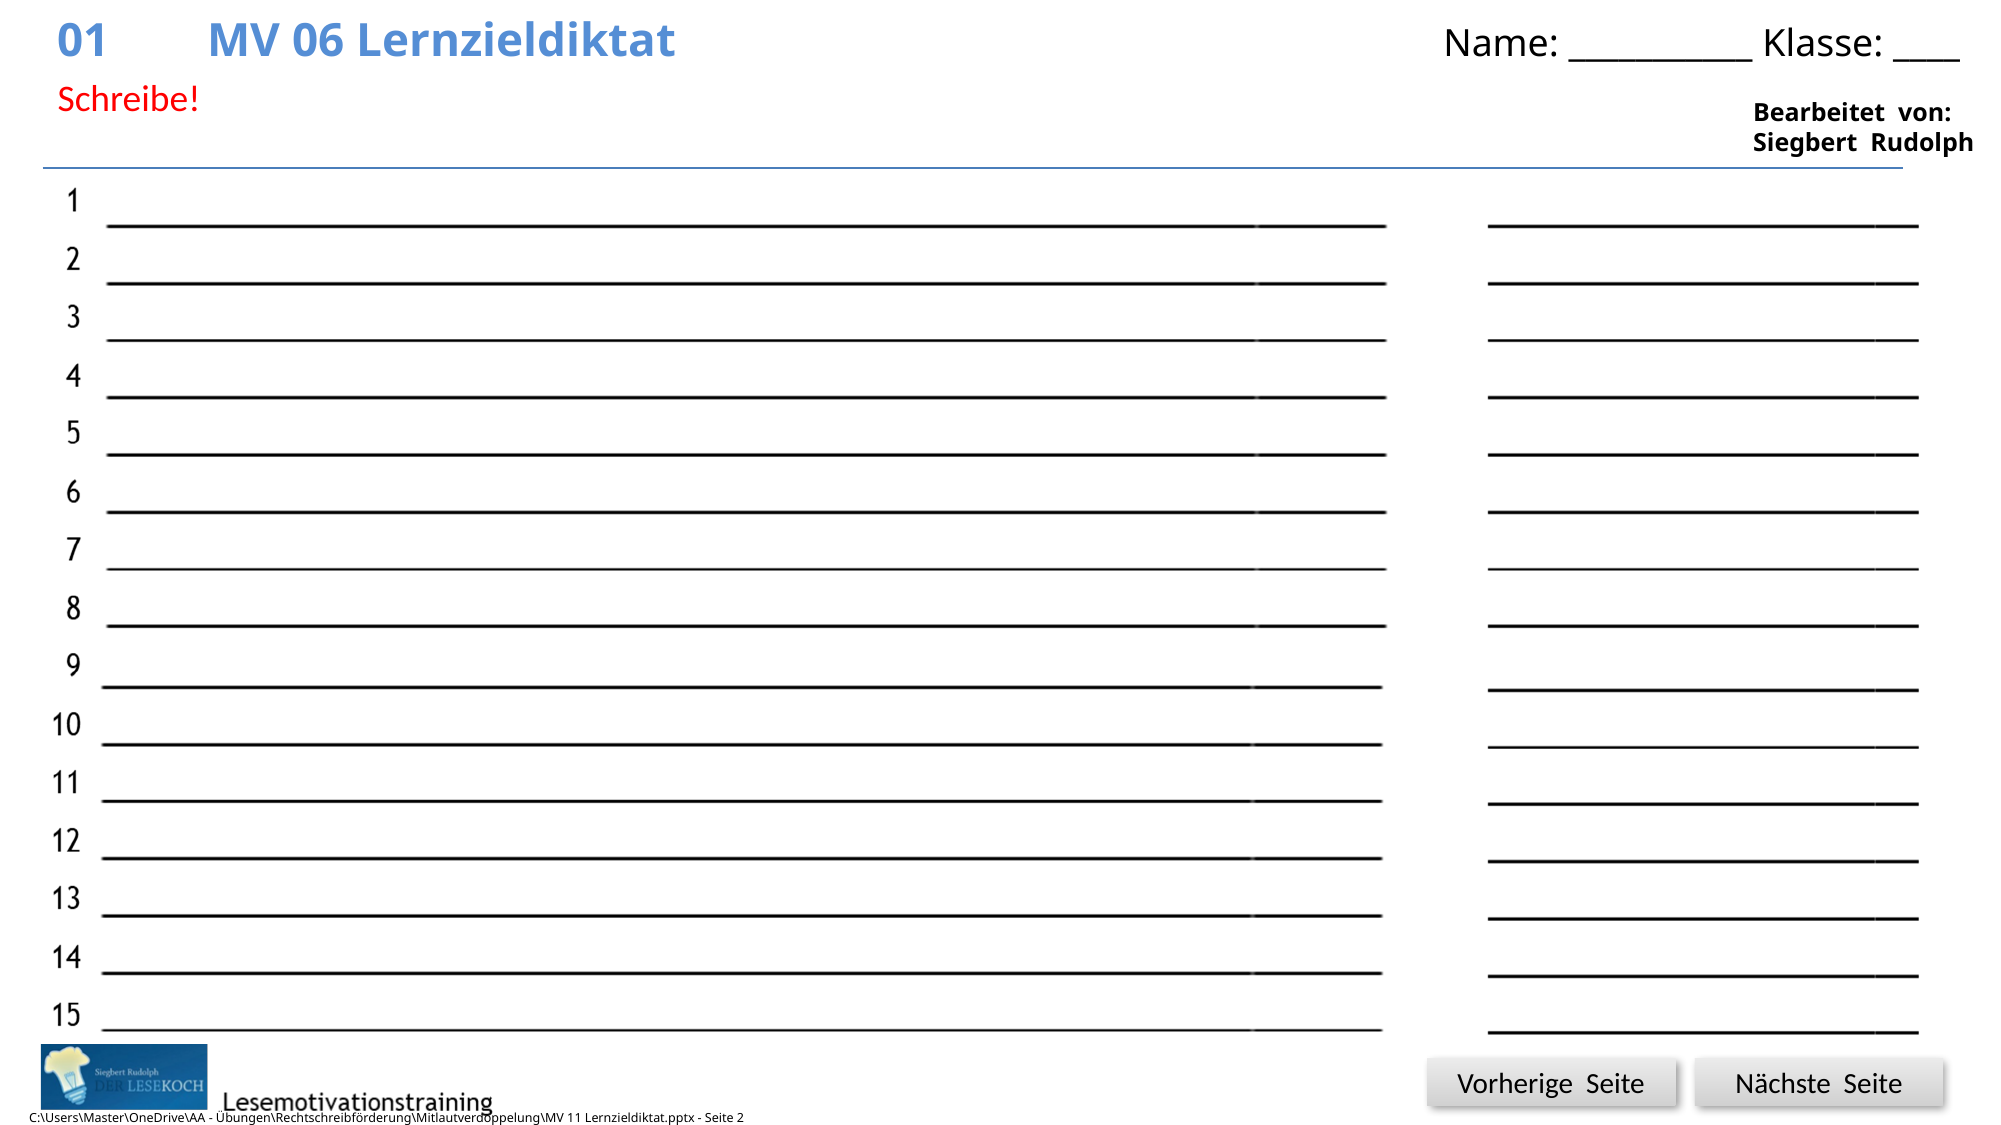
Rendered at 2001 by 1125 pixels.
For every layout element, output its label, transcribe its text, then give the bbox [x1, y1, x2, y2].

picture [28, 160, 1972, 1102]
text_box C:\Users\Master\OneDrive\AA - Übungen\Rechtschreibförderung\Mitlautverdoppelung\MV 11 Lernzieldiktat.pptx - Seite 2 [14, 1102, 759, 1125]
text_box 01 MV 06 Lernzieldiktat Name: ___________ Klasse: ____ [42, 3, 2000, 73]
text_box Schreibe! [42, 66, 1544, 127]
